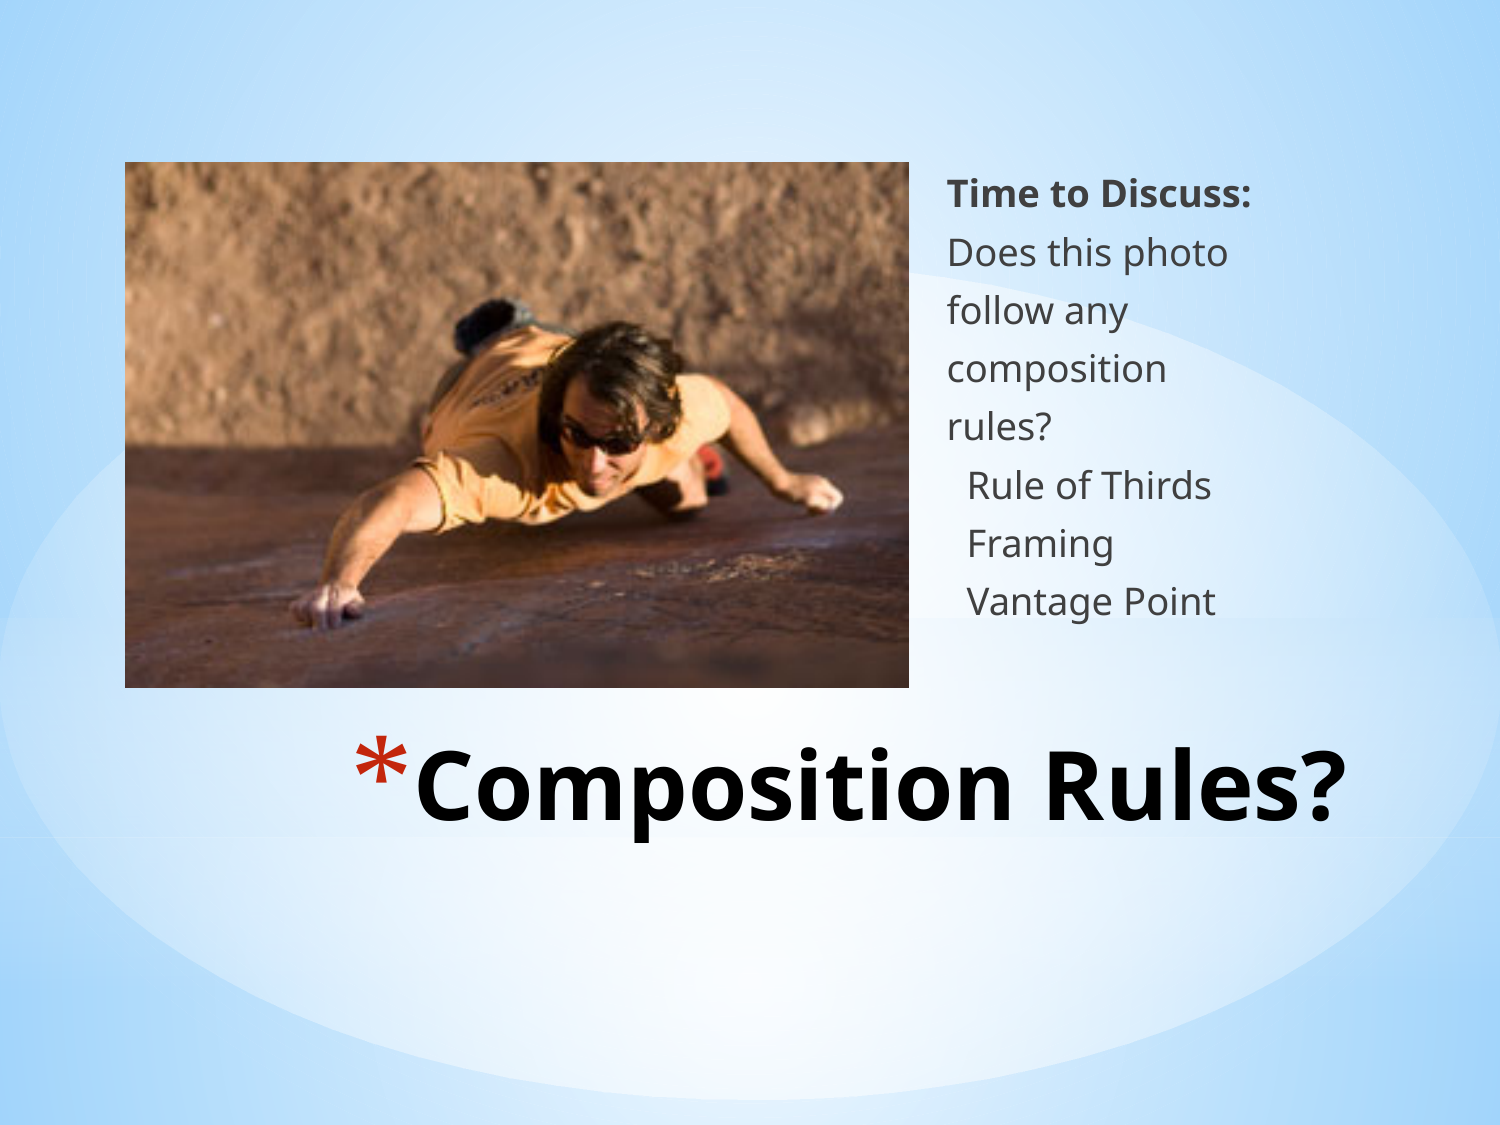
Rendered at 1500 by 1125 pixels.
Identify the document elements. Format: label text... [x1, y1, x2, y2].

picture [124, 162, 910, 688]
title Composition Rules? [294, 717, 1363, 963]
list Time to Discuss: Does this photo follow any composition rules? Rule of Thirds Framing Vantage Point [924, 162, 1338, 690]
